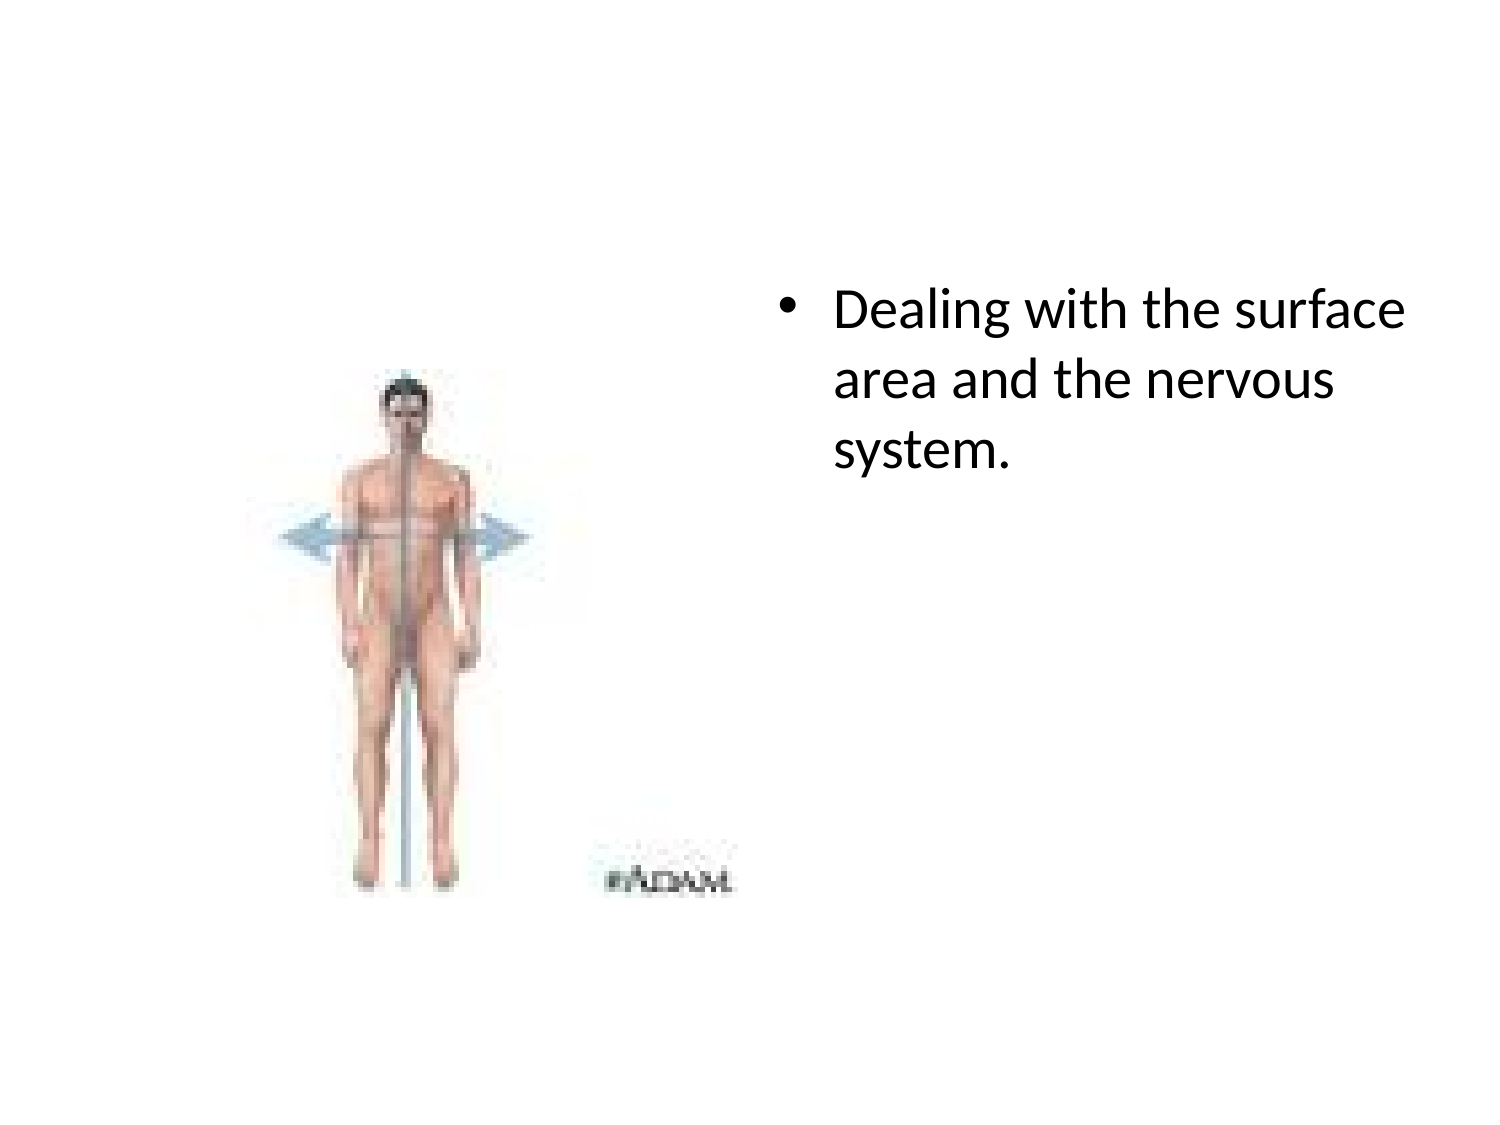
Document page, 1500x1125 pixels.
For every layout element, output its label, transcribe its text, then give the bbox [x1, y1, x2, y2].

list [74, 262, 738, 1006]
list Dealing with the surface area and the nervous system. [762, 262, 1425, 1005]
